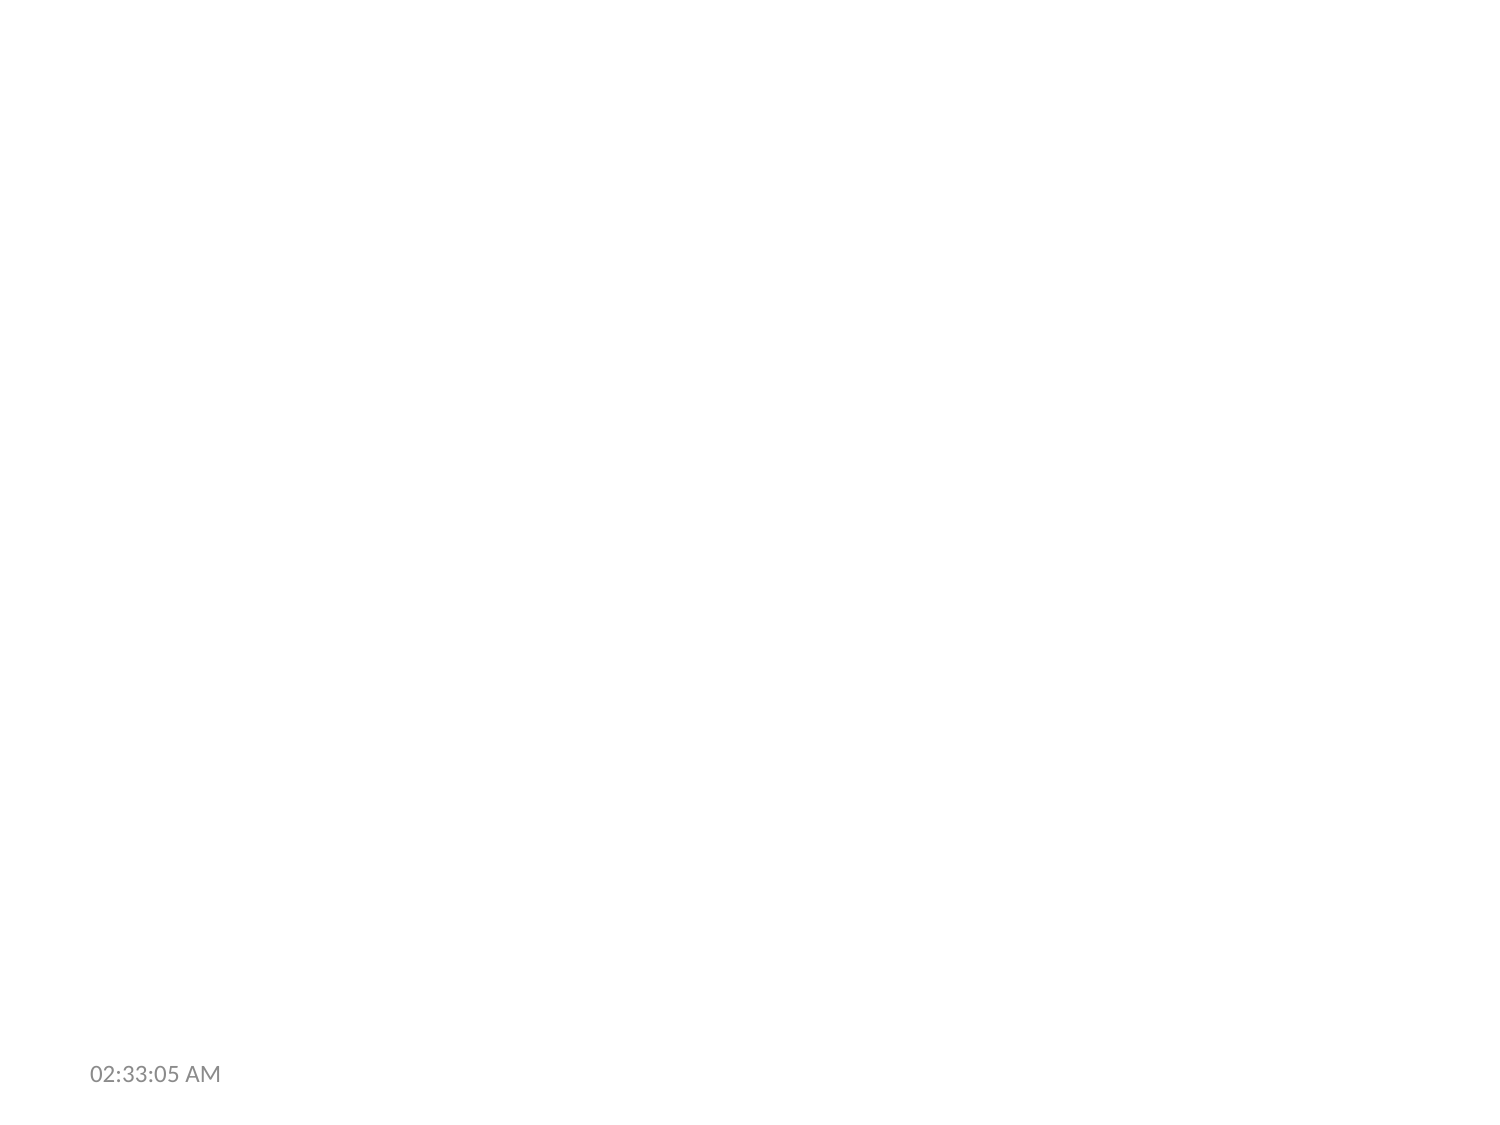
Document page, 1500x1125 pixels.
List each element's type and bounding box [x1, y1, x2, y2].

slide_number [75, 1042, 425, 1103]
